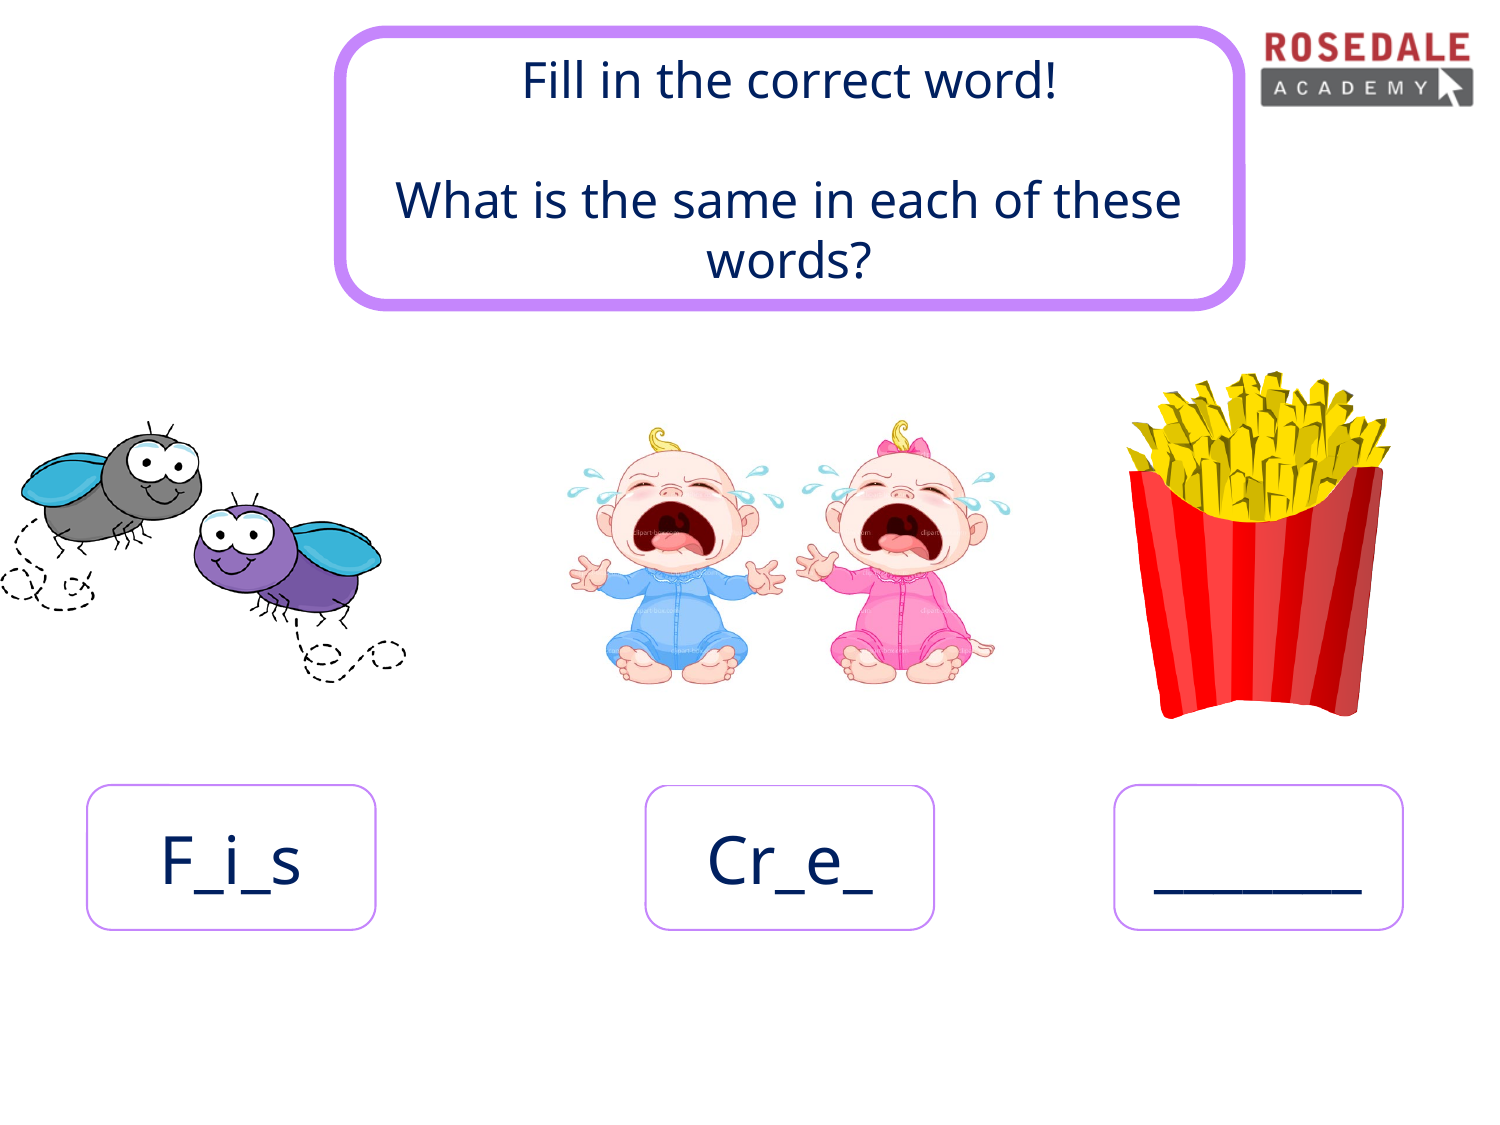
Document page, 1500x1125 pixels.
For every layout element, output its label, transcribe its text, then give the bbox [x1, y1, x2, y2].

text_box F_i_s [85, 783, 377, 931]
picture [1126, 371, 1391, 719]
picture [555, 319, 1022, 786]
picture [1258, 31, 1475, 108]
text_box Fill in the correct word! What is the same in each of these words? [339, 30, 1241, 307]
text_box _______ [1113, 783, 1404, 931]
picture [0, 421, 406, 683]
text_box Cr_e_ [644, 786, 936, 931]
